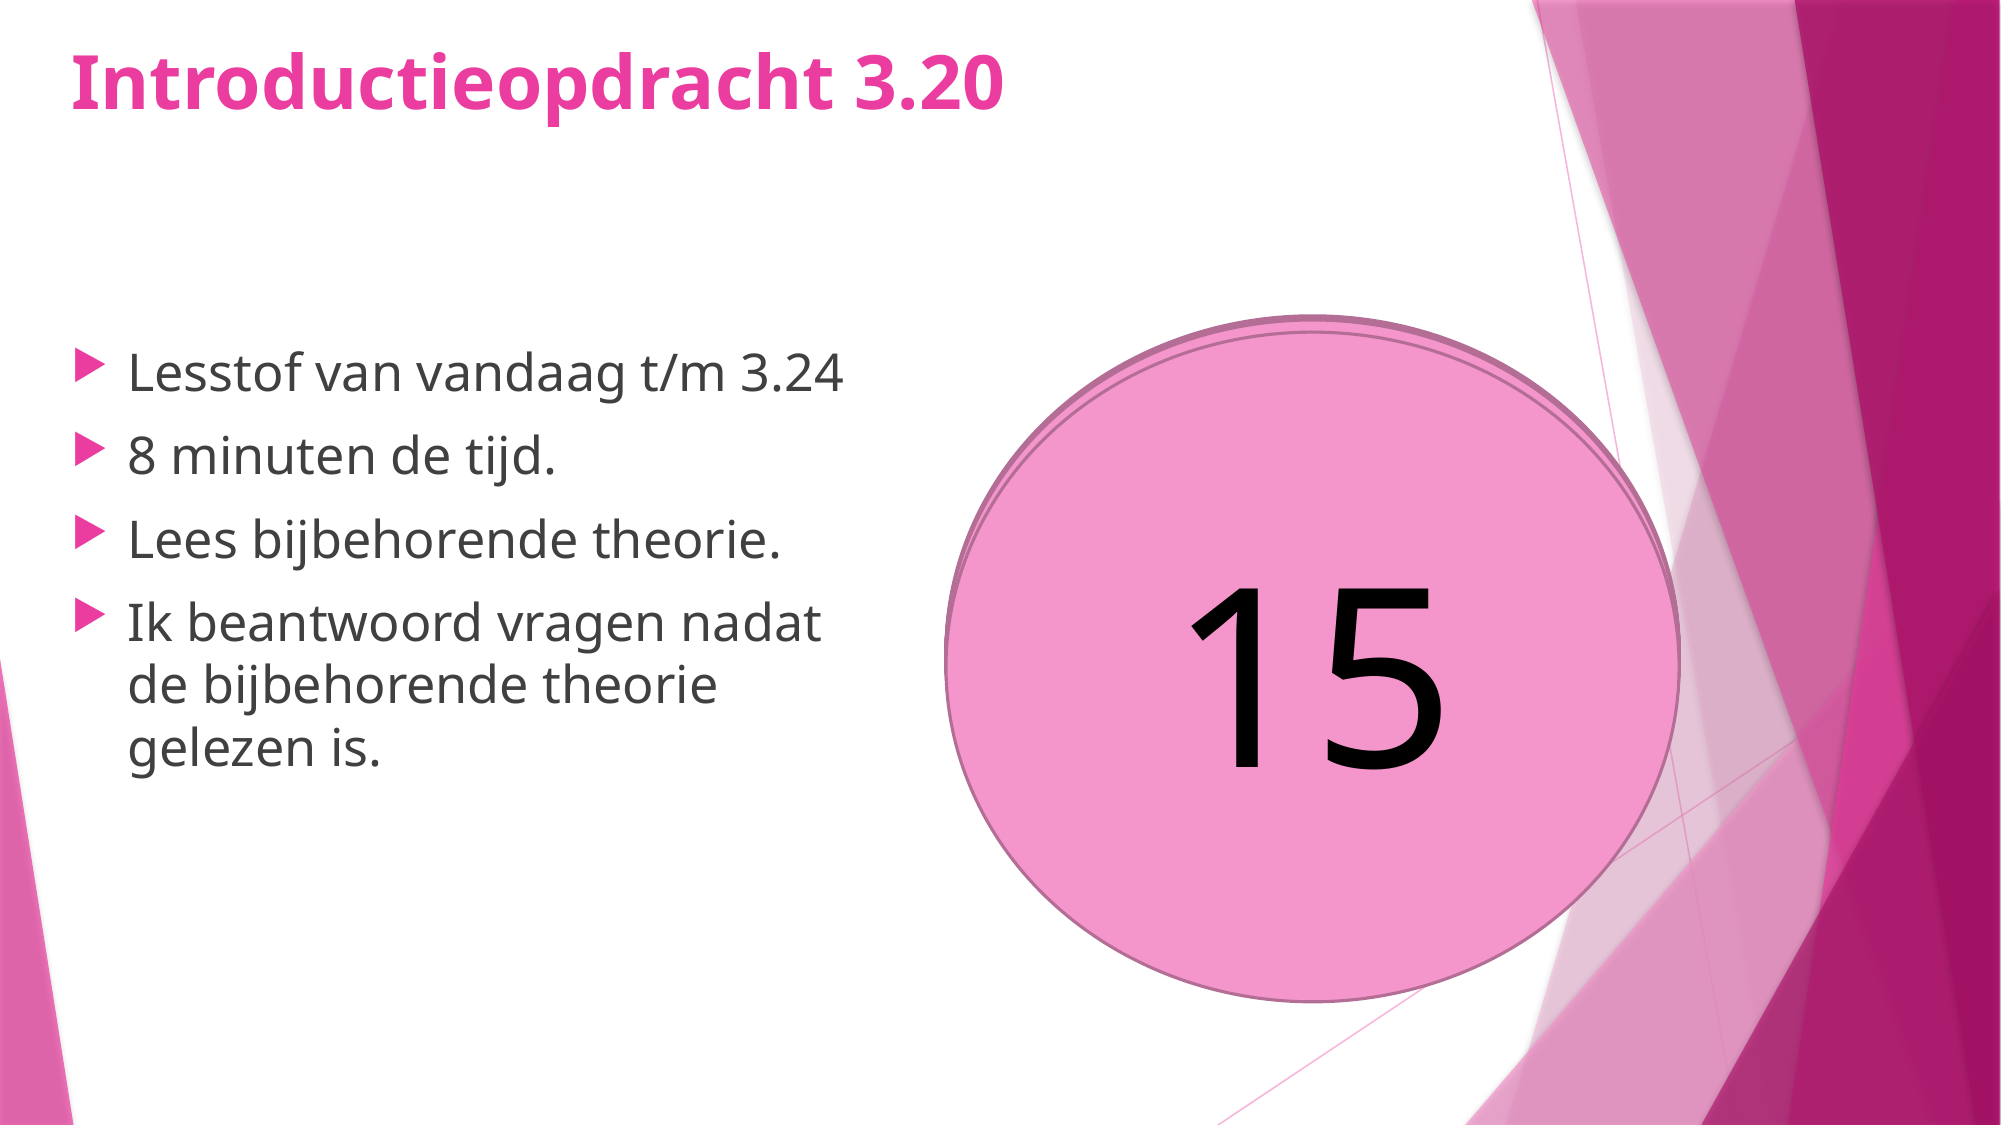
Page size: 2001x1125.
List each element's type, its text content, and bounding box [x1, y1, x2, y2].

text_box 14 [944, 318, 1681, 648]
text_box 15 [944, 330, 1681, 1004]
title Introductieopdracht 3.20 [56, 27, 1522, 319]
text_box 10 [959, 314, 1668, 562]
list Lesstof van vandaag t/m 3.24 8 minuten de tijd. Lees bijbehorende theorie. Ik beantwoord vragen nadat de bijbehorende theorie gelezen is. [56, 332, 865, 1112]
